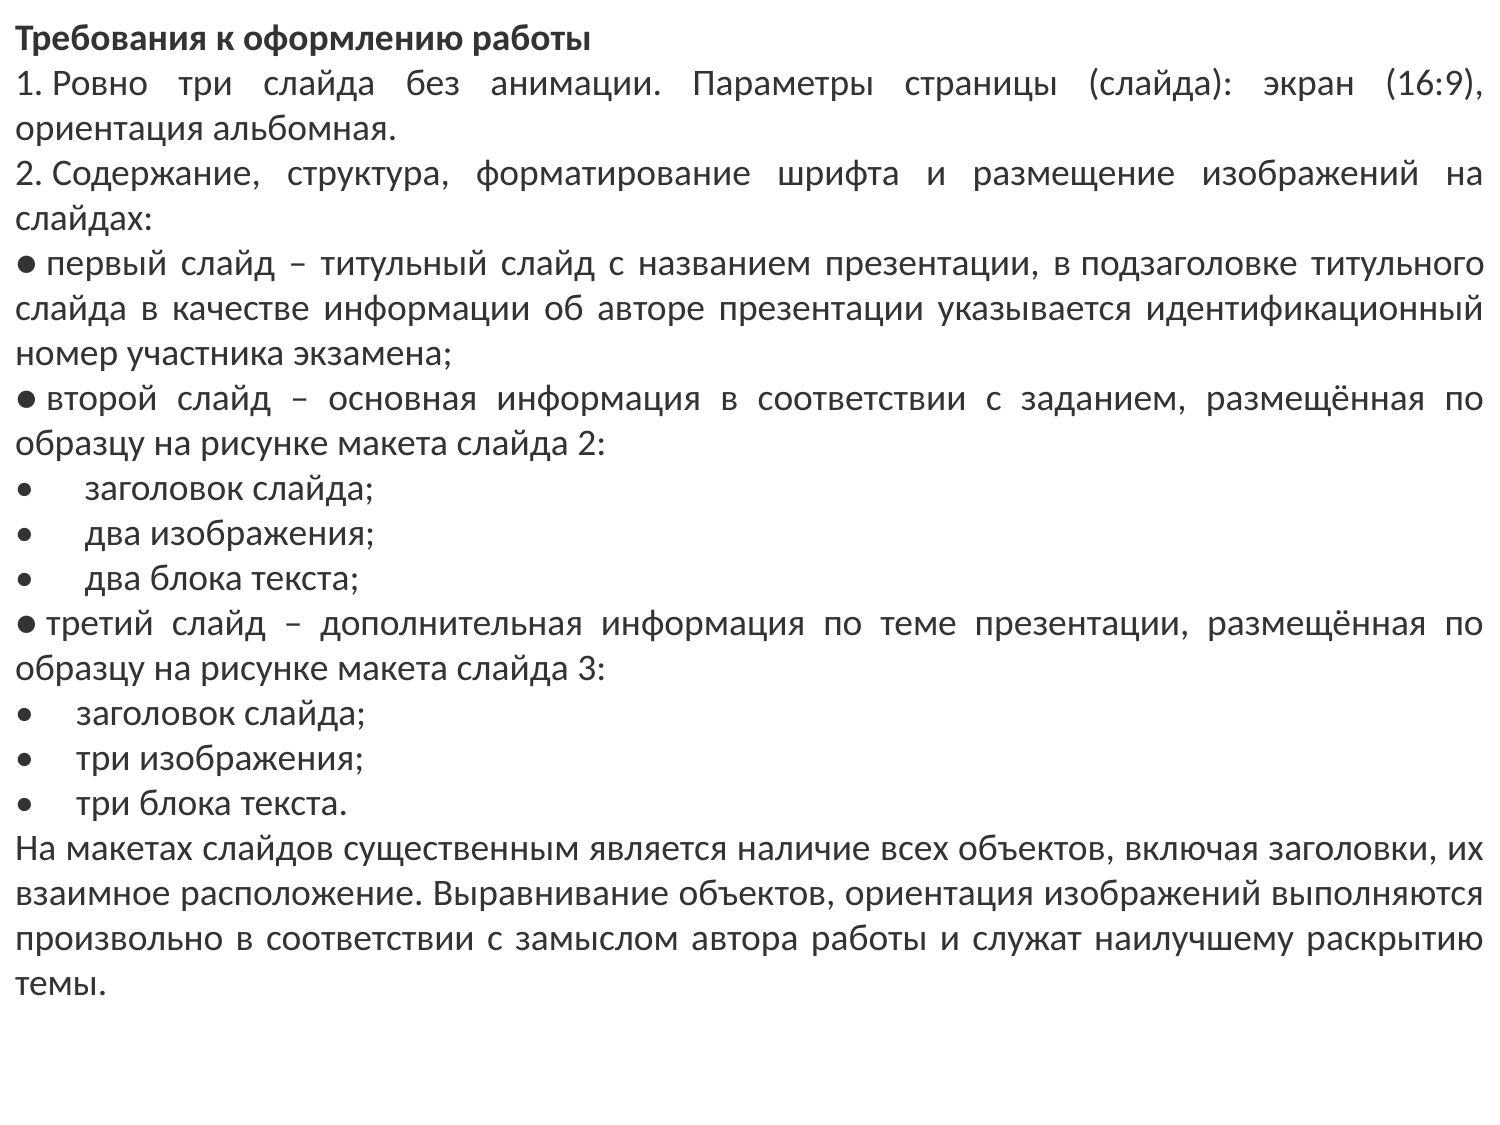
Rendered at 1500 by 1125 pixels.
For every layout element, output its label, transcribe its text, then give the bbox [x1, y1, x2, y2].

text_box Требования к оформлению работы 1. Ровно три слайда без анимации. Параметры страницы (слайда): экран (16:9), ориентация альбомная. 2. Содержание, структура, форматирование шрифта и размещение изображений на слайдах: ● первый слайд – титульный слайд с названием презентации, в подзаголовке титульного слайда в качестве информации об авторе презентации указывается идентификационный номер участника экзамена; ● второй слайд – основная информация в соответствии с заданием, размещённая по образцу на рисунке макета слайда 2: • заголовок слайда; • два изображения; • два блока текста; ● третий слайд – дополнительная информация по теме презентации, размещённая по образцу на рисунке макета слайда 3: • заголовок слайда; • три изображения; • три блока текста. На макетах слайдов существенным является наличие всех объектов, включая заголовки, их взаимное расположение. Выравнивание объектов, ориентация изображений выполняются произвольно в соответствии с замыслом автора работы и служат наилучшему раскрытию темы. [0, 4, 1500, 1010]
